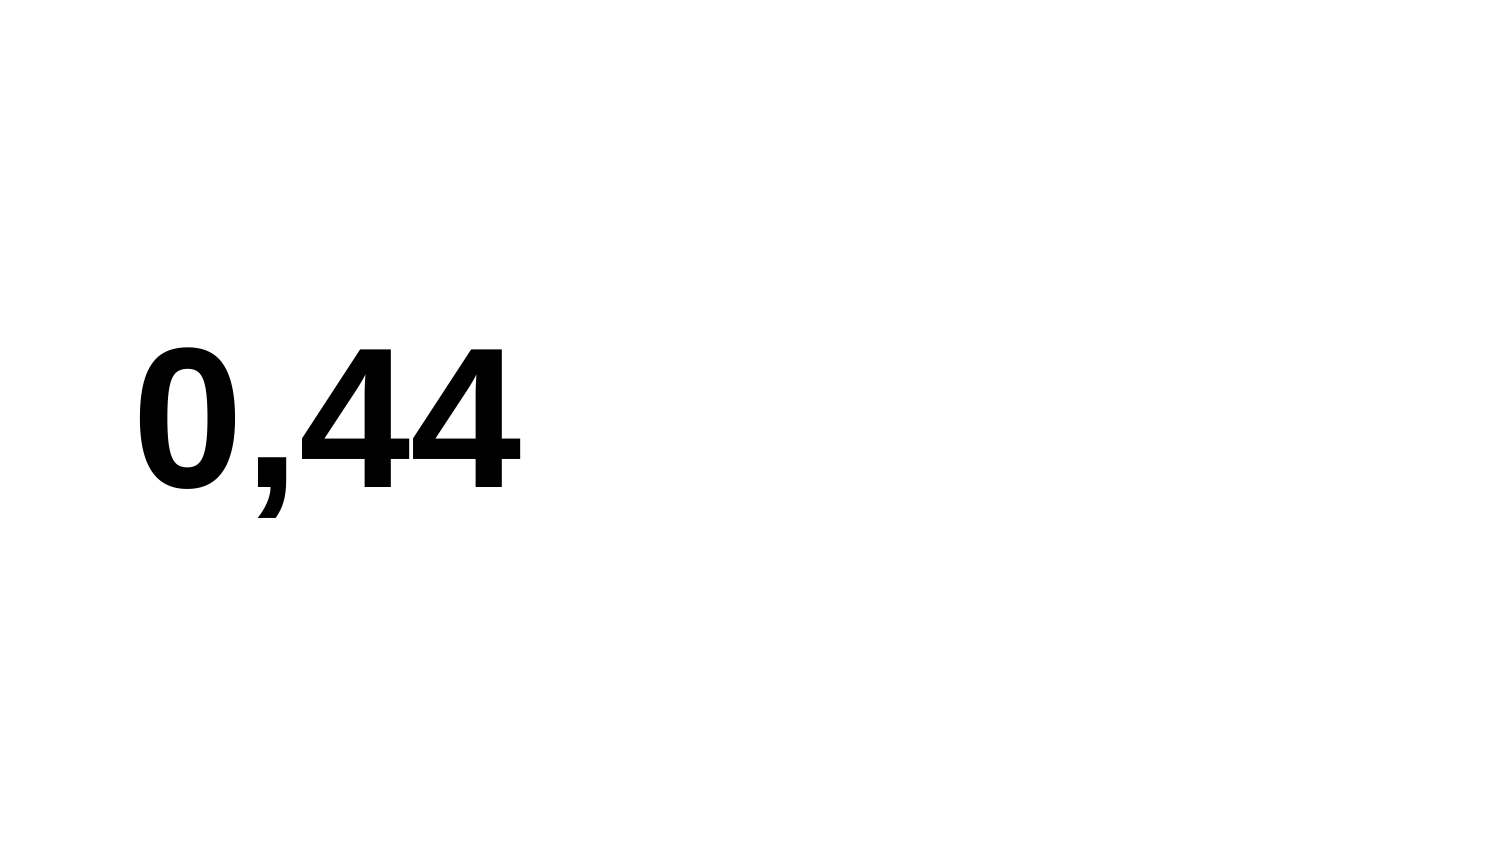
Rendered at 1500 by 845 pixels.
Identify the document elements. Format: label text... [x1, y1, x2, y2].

text_box 0,44 [132, 295, 969, 520]
